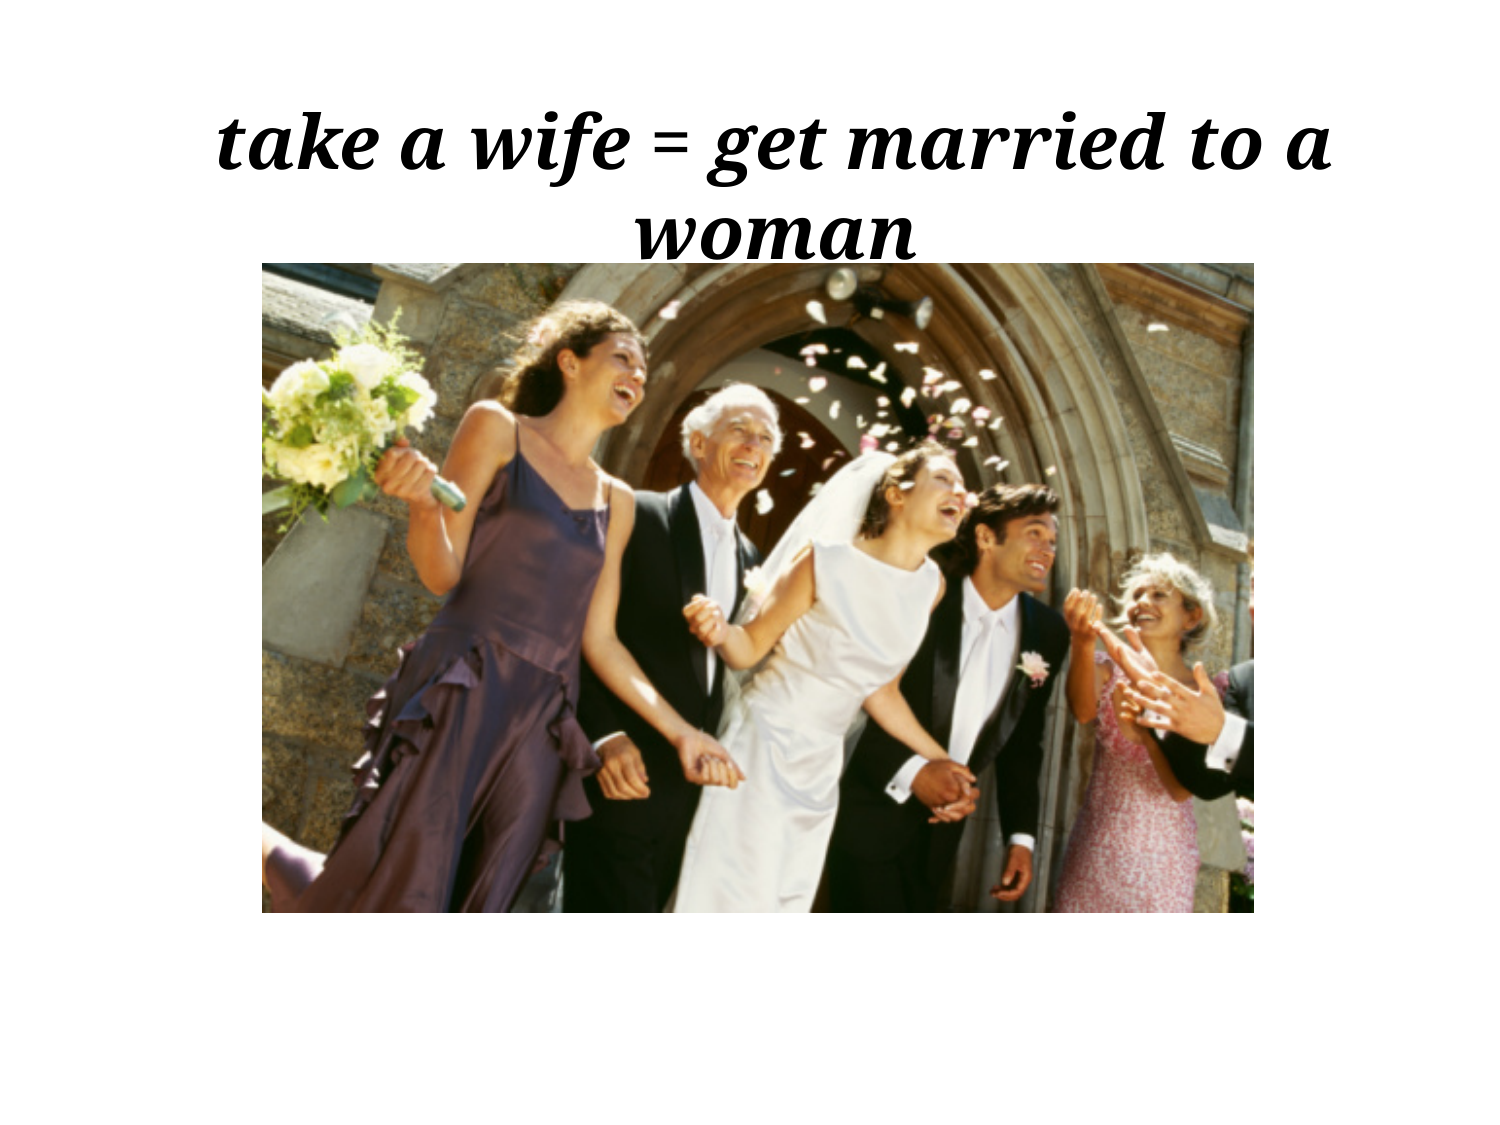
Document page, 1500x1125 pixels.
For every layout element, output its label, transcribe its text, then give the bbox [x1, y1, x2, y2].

text_box take a wife = get married to a woman [150, 87, 1400, 283]
picture [262, 263, 1254, 913]
